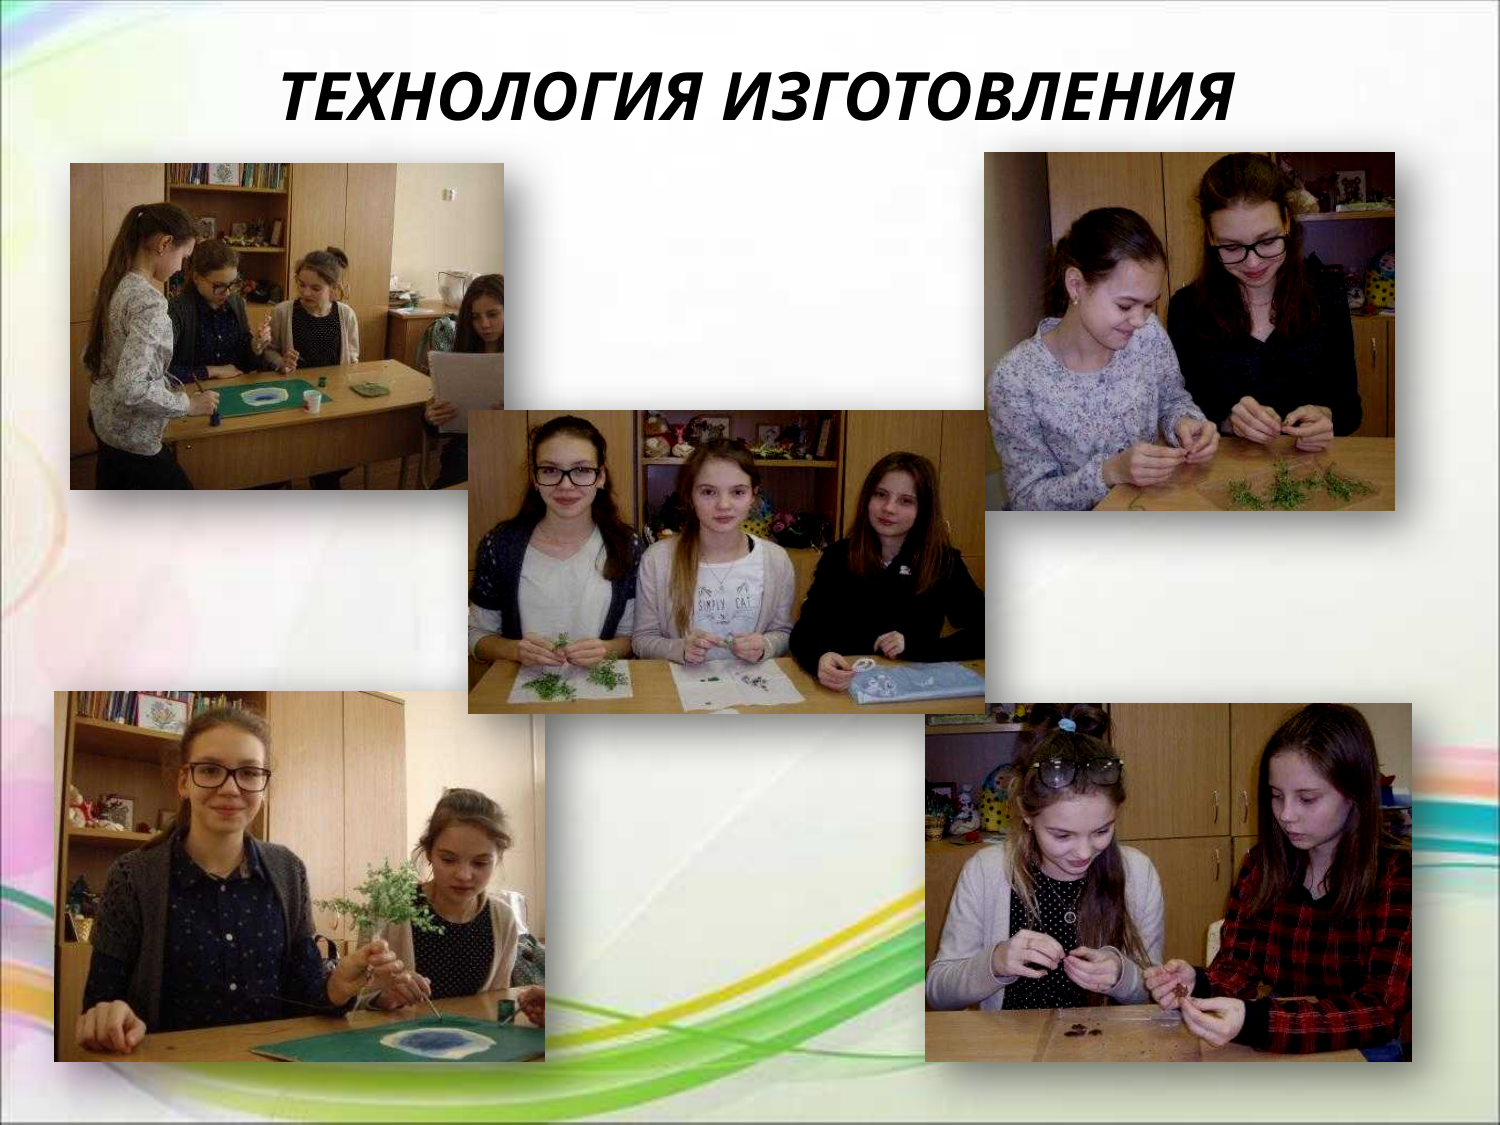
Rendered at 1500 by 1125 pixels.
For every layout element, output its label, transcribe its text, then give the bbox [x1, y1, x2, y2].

picture [0, 0, 1500, 1125]
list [984, 152, 1395, 512]
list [925, 702, 1412, 1062]
title ТЕХНОЛОГИЯ ИЗГОТОВЛЕНИЯ [82, 0, 1432, 188]
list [54, 691, 545, 1063]
